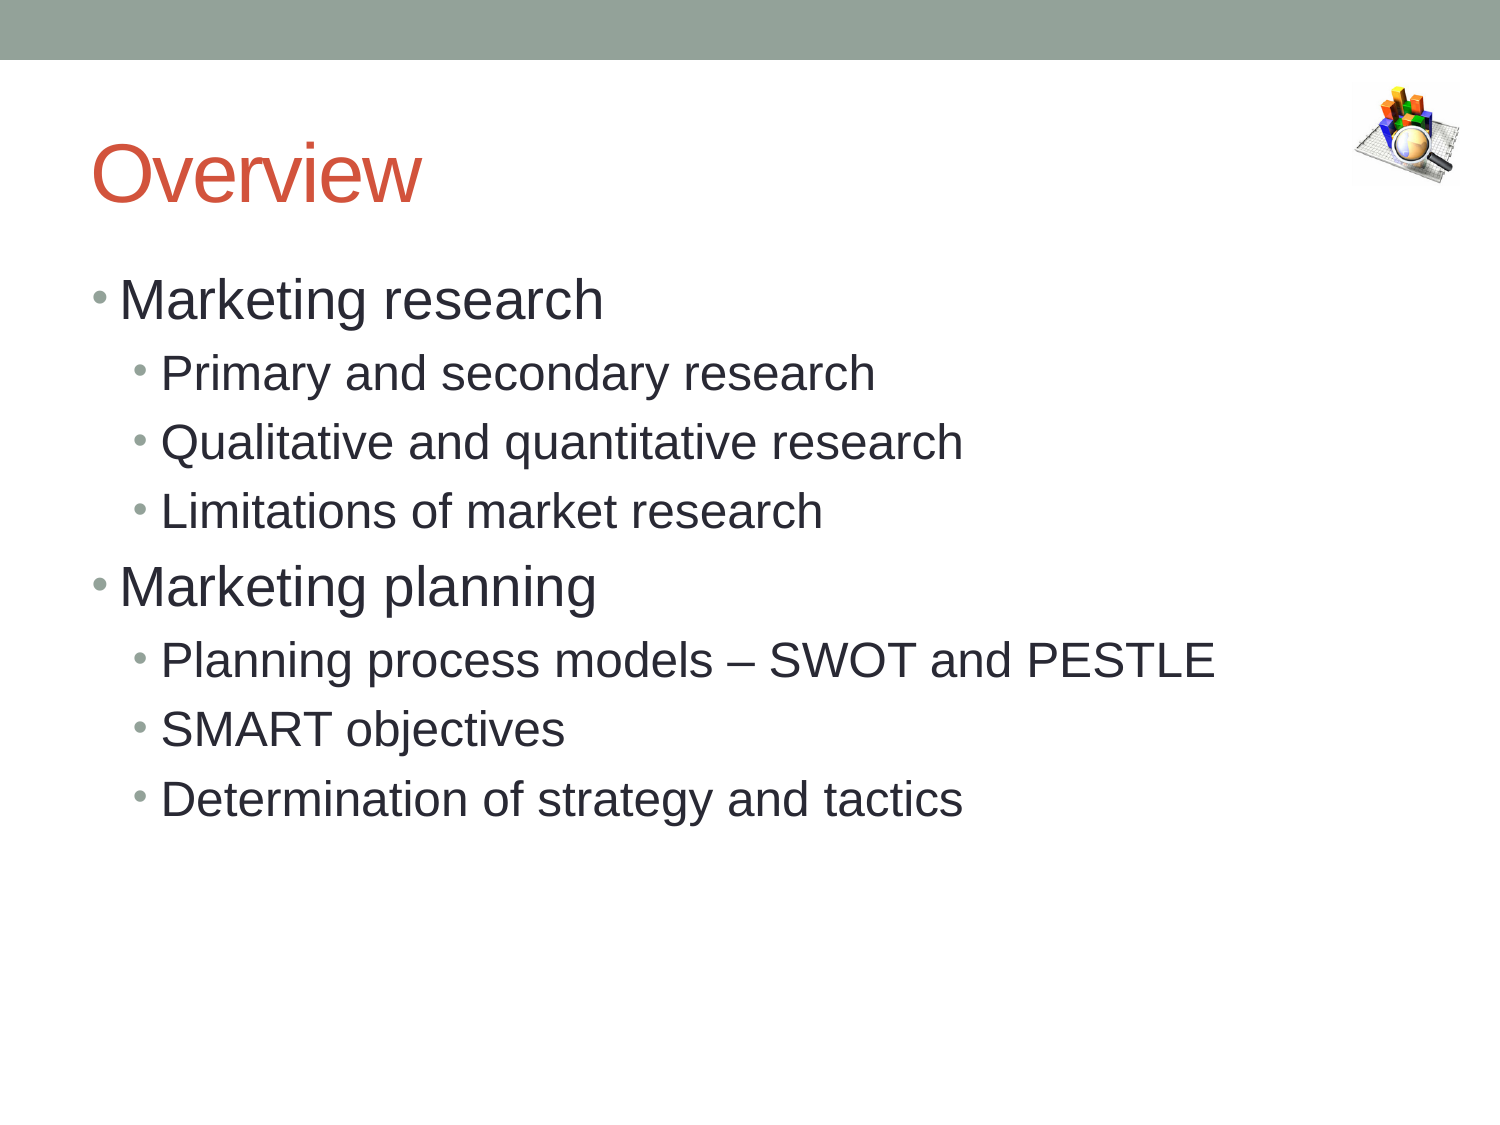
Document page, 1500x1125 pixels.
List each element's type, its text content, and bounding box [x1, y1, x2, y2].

list Marketing research Primary and secondary research Qualitative and quantitative research Limitations of market research Marketing planning Planning process models – SWOT and PESTLE SMART objectives Determination of strategy and tactics [76, 255, 1427, 839]
title Overview [75, 87, 1425, 250]
picture [1352, 82, 1460, 186]
